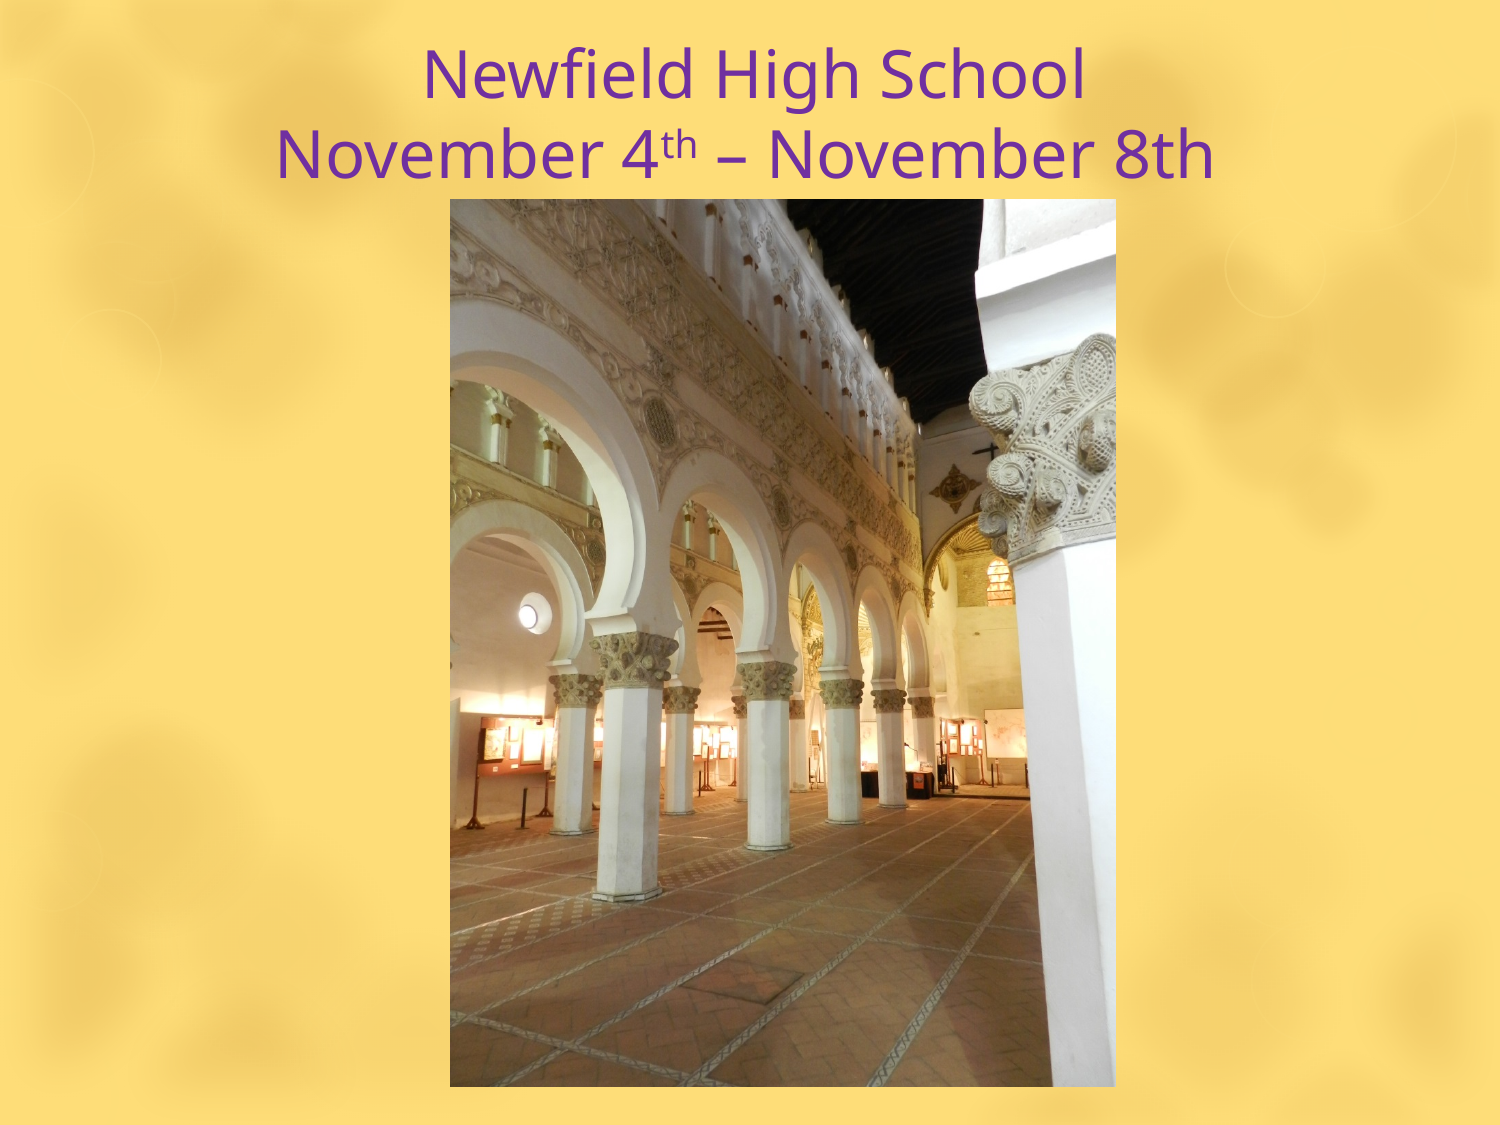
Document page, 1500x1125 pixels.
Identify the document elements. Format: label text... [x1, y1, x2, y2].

text_box Newfield High School November 4th – November 8th [259, 24, 1250, 200]
picture [449, 198, 1117, 1088]
